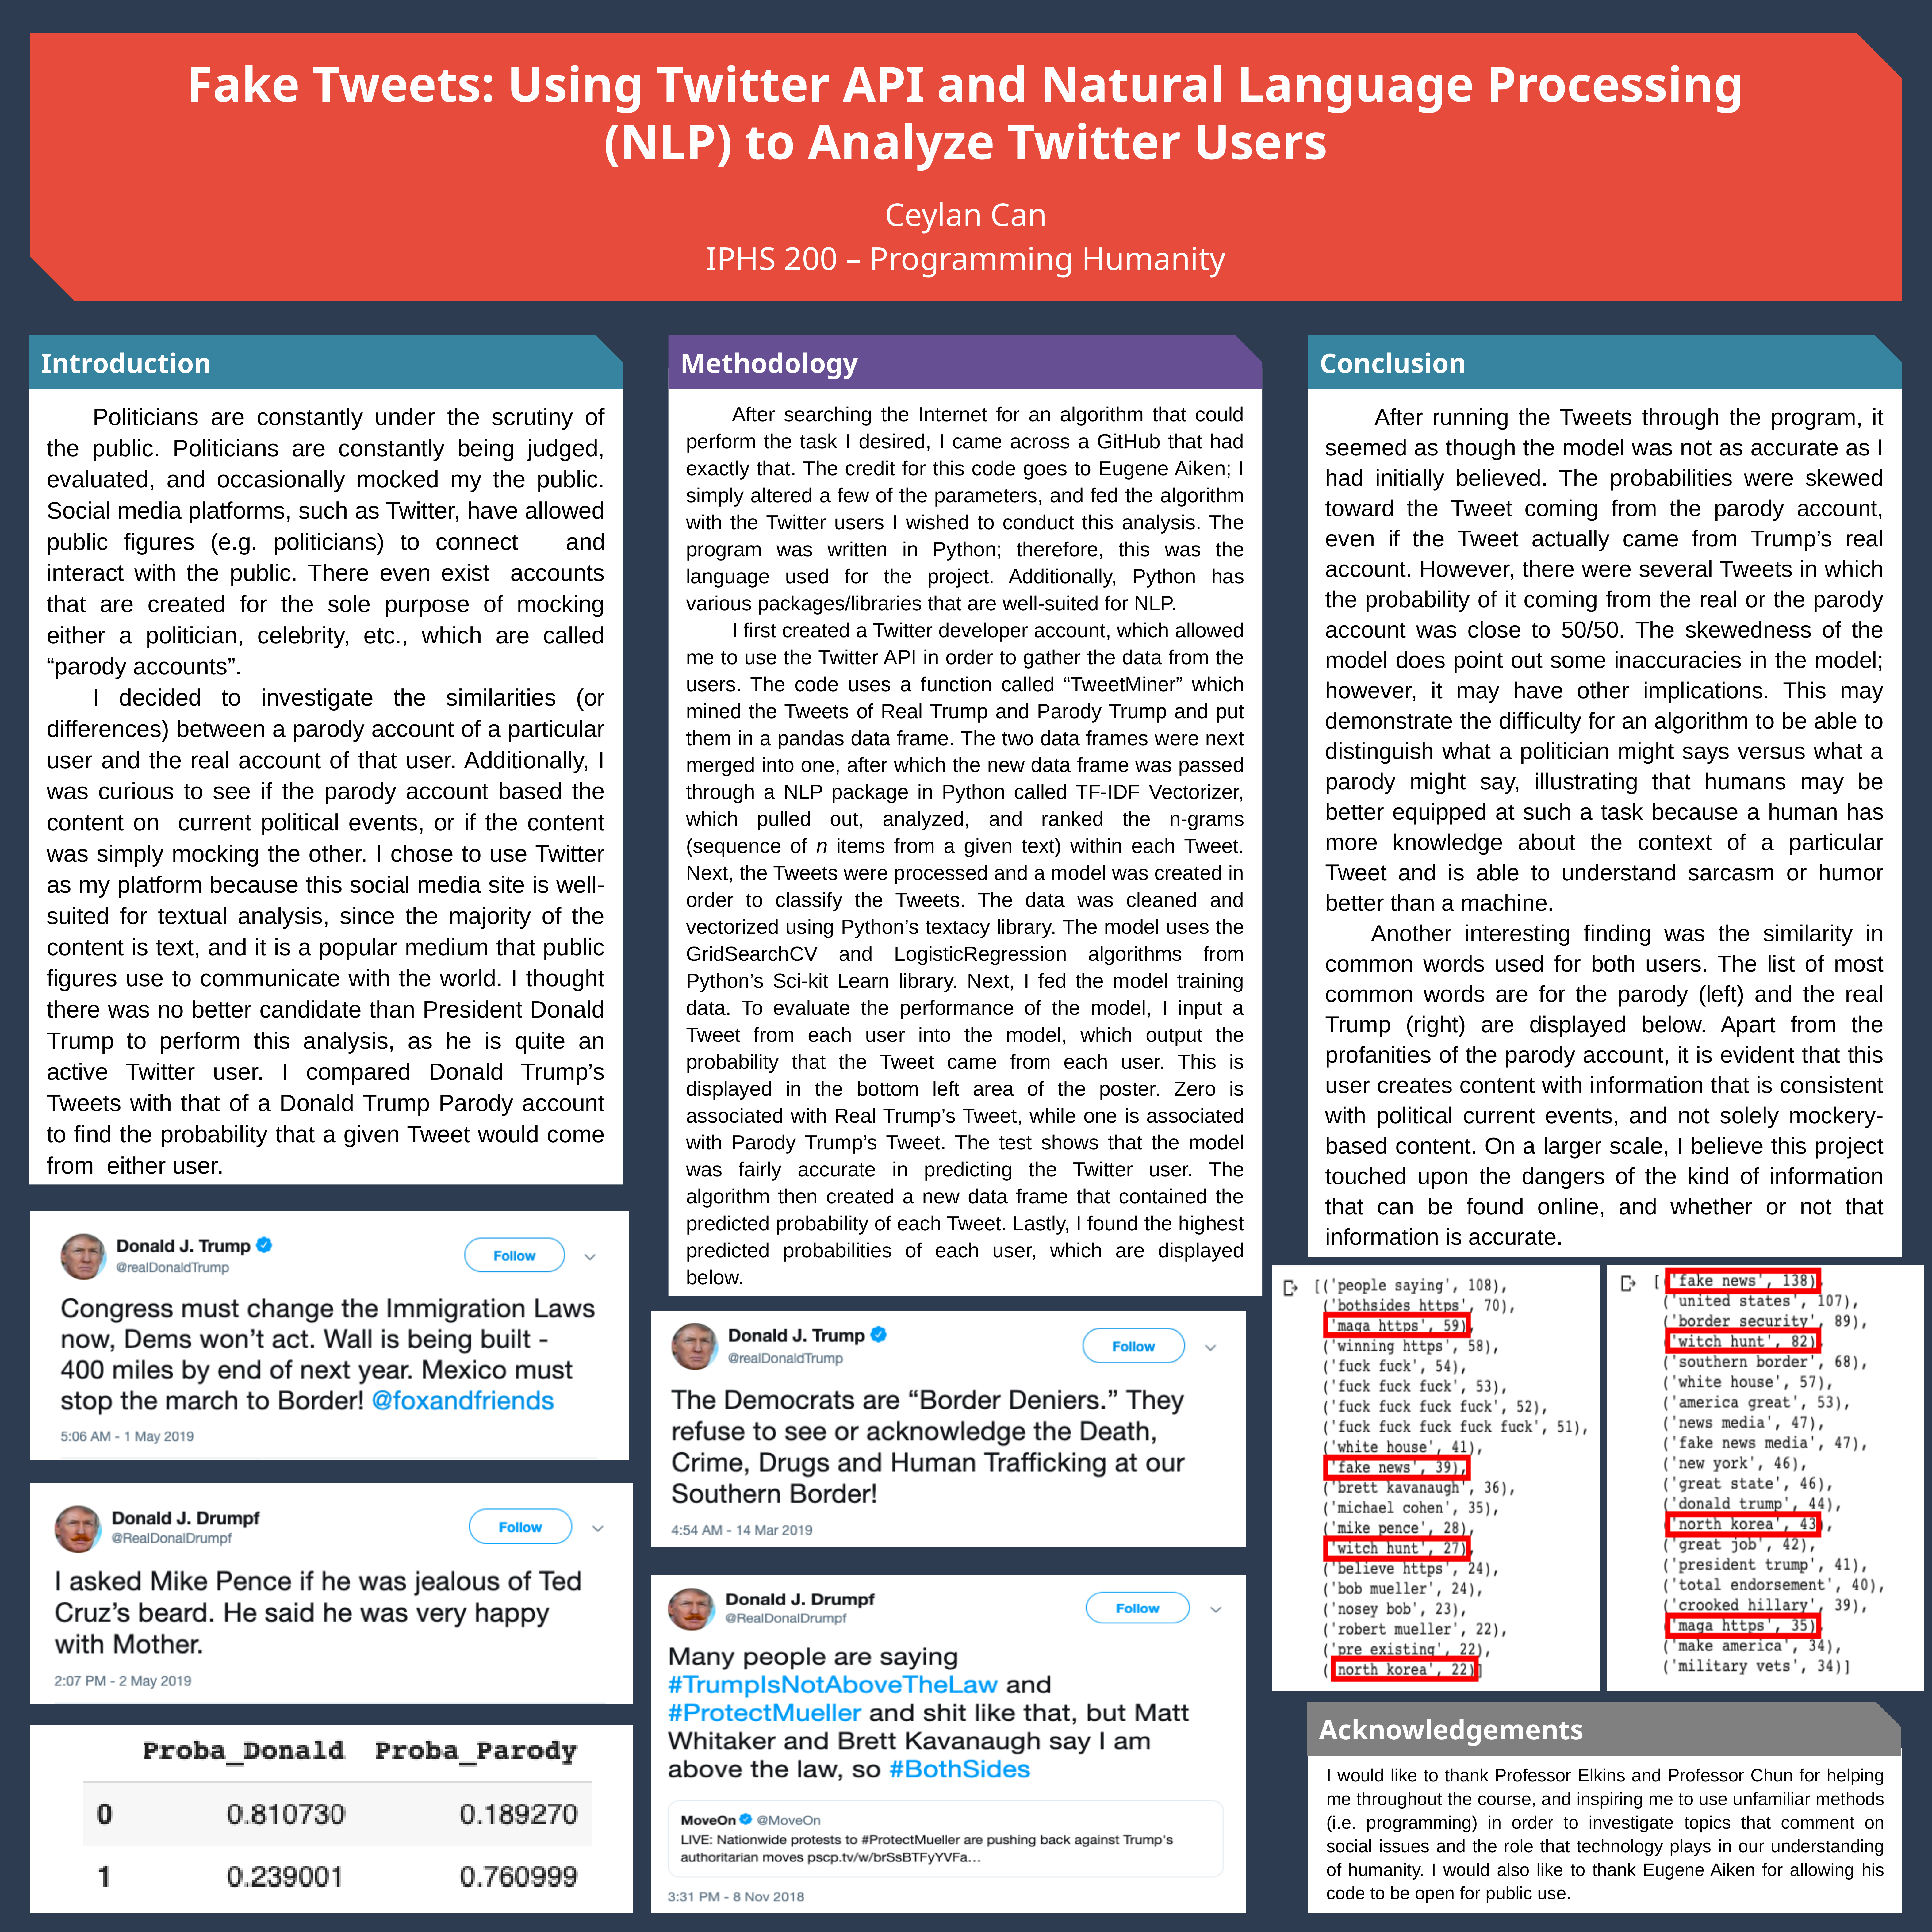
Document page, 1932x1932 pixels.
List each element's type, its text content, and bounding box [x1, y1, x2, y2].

text_box [29, 367, 623, 1185]
picture [1272, 1265, 1600, 1691]
text_box [30, 33, 1902, 301]
picture [1607, 1265, 1925, 1691]
text_box Ceylan Can IPHS 200 – Programming Humanity [161, 195, 1771, 276]
text_box I would like to thank Professor Elkins and Professor Chun for helping me throughout the course, and inspiring me to use unfamiliar methods (i.e. programming) in order to investigate topics that comment on social issues and the role that technology plays in our understanding of humanity. I would also like to thank Eugene Aiken for allowing his code to be open for public use. [1322, 1759, 1889, 1905]
text_box [1307, 372, 1902, 1258]
picture [30, 1483, 633, 1704]
text_box After searching the Internet for an algorithm that could perform the task I desired, I came across a GitHub that had exactly that. The credit for this code goes to Eugene Aiken; I simply altered a few of the parameters, and fed the algorithm with the Twitter users I wished to conduct this analysis. The program was written in Python; therefore, this was the language used for the project. Additionally, Python has various packages/libraries that are well-suited for NLP. I first created a Twitter developer account, which allowed me to use the Twitter API in order to gather the data from the users. The code uses a function called “TweetMiner” which mined the Tweets of Real Trump and Parody Trump and put them in a pandas data frame. The two data frames were next merged into one, after which the new data frame was passed through a NLP package in Python called TF-IDF Vectorizer, which pulled out, analyzed, and ranked the n-grams (sequence of n items from a given text) within each Tweet. Next, the Tweets were processed and a model was created in order to classify the Tweets. The data was cleaned and vectorized using Python’s textacy library. The model uses the GridSearchCV and LogisticRegression algorithms from Python’s Sci-kit Learn library. Next, I fed the model training data. To evaluate the performance of the model, I input a Tweet from each user into the model, which output the probability that the Tweet came from each user. This is displayed in the bottom left area of the poster. Zero is associated with Real Trump’s Tweet, while one is associated with Parody Trump’s Tweet. The test shows that the model was fairly accurate in predicting the Twitter user. The algorithm then created a new data frame that contained the predicted probability of each Tweet. Lastly, I found the highest predicted probabilities of each user, which are displayed below. [682, 397, 1249, 1291]
text_box After running the Tweets through the program, it seemed as though the model was not as accurate as I had initially believed. The probabilities were skewed toward the Tweet coming from the parody account, even if the Tweet actually came from Trump’s real account. However, there were several Tweets in which the probability of it coming from the real or the parody account was close to 50/50. The skewedness of the model does point out some inaccuracies in the model; however, it may have other implications. This may demonstrate the difficulty for an algorithm to be able to distinguish what a politician might says versus what a parody might say, illustrating that humans may be better equipped at such a task because a human has more knowledge about the context of a particular Tweet and is able to understand sarcasm or humor better than a machine. Another interesting finding was the similarity in common words used for both users. The list of most common words are for the parody (left) and the real Trump (right) are displayed below. Apart from the profanities of the parody account, it is evident that this user creates content with information that is consistent with political current events, and not solely mockery-based content. On a larger scale, I believe this project touched upon the dangers of the kind of information that can be found online, and whether or not that information is accurate. [1321, 397, 1888, 1252]
picture [30, 1725, 633, 1913]
picture [651, 1311, 1246, 1547]
text_box Conclusion [1308, 335, 1902, 389]
text_box [668, 367, 1263, 1296]
text_box Acknowledgements [1307, 1702, 1901, 1756]
text_box Fake Tweets: Using Twitter API and Natural Language Processing (NLP) to Analyze Twitter Users [161, 54, 1771, 183]
text_box Politicians are constantly under the scrutiny of the public. Politicians are constantly being judged, evaluated, and occasionally mocked my the public. Social media platforms, such as Twitter, have allowed public figures (e.g. politicians) to connect and interact with the public. There even exist accounts that are created for the sole purpose of mocking either a politician, celebrity, etc., which are called “parody accounts”. I decided to investigate the similarities (or differences) between a parody account of a particular user and the real account of that user. Additionally, I was curious to see if the parody account based the content on current political events, or if the content was simply mocking the other. I chose to use Twitter as my platform because this social media site is well-suited for textual analysis, since the majority of the content is text, and it is a popular medium that public figures use to communicate with the world. I thought there was no better candidate than President Donald Trump to perform this analysis, as he is quite an active Twitter user. I compared Donald Trump’s Tweets with that of a Donald Trump Parody account to find the probability that a given Tweet would come from either user. [43, 397, 610, 1180]
picture [30, 1211, 629, 1460]
text_box Introduction [29, 335, 623, 389]
text_box [1307, 1747, 1903, 1913]
text_box Methodology [668, 335, 1263, 389]
picture [651, 1575, 1246, 1913]
